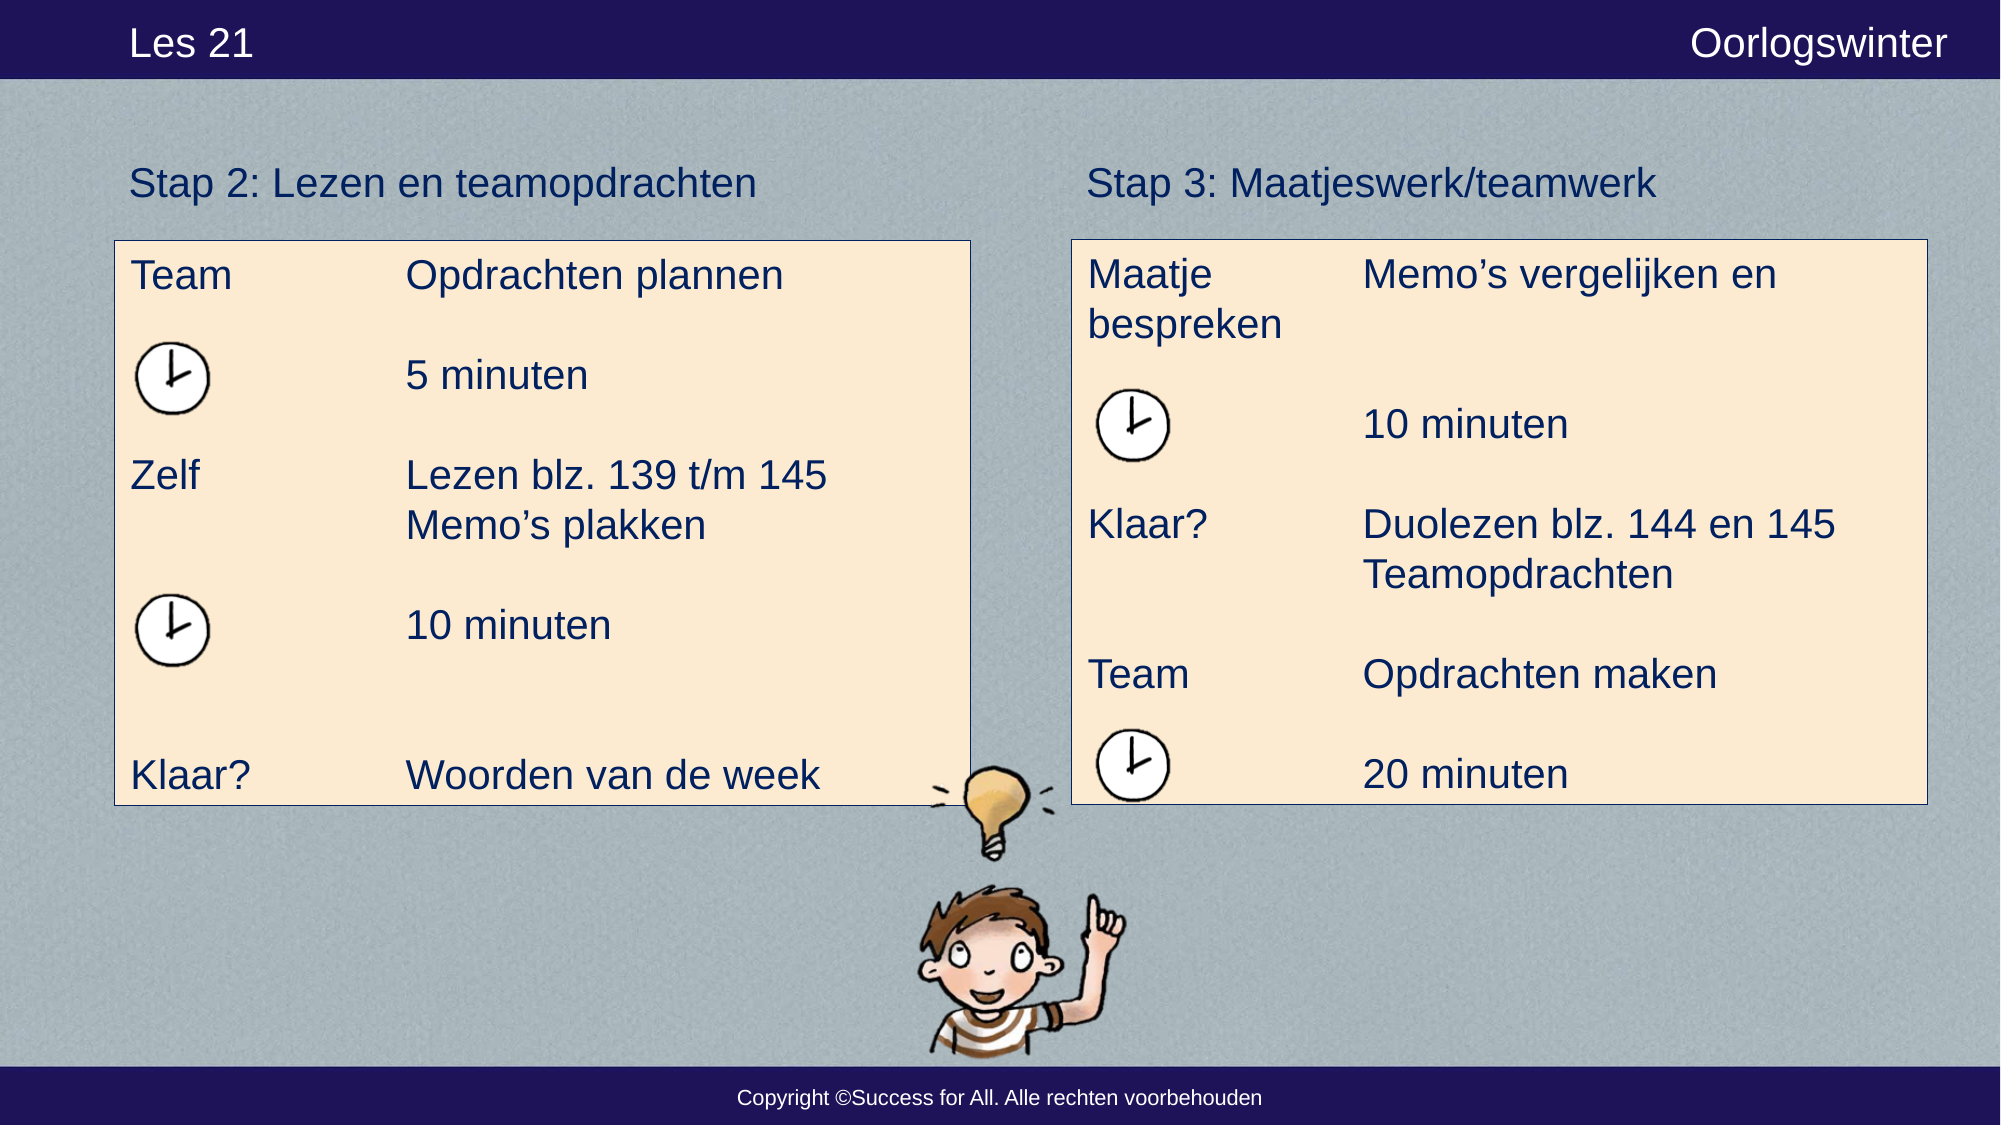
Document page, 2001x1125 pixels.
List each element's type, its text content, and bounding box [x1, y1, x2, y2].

text_box Copyright ©Success for All. Alle rechten voorbehouden [0, 1076, 2000, 1125]
text_box Les 21 [114, 8, 354, 73]
text_box Stap 2: Lezen en teamopdrachten [114, 148, 907, 214]
text_box Team Opdrachten plannen 5 minuten Zelf Lezen blz. 139 t/m 145 Memo’s plakken 10 minuten Klaar? Woorden van de week [114, 240, 971, 806]
text_box Oorlogswinter [786, 8, 1963, 73]
text_box Stap 3: Maatjeswerk/teamwerk [1071, 148, 1864, 214]
text_box Maatje Memo’s vergelijken en bespreken 10 minuten Klaar? Duolezen blz. 144 en 145 Teamopdrachten Team Opdrachten maken 20 minuten [1071, 239, 1928, 805]
picture [0, 0, 2001, 1125]
